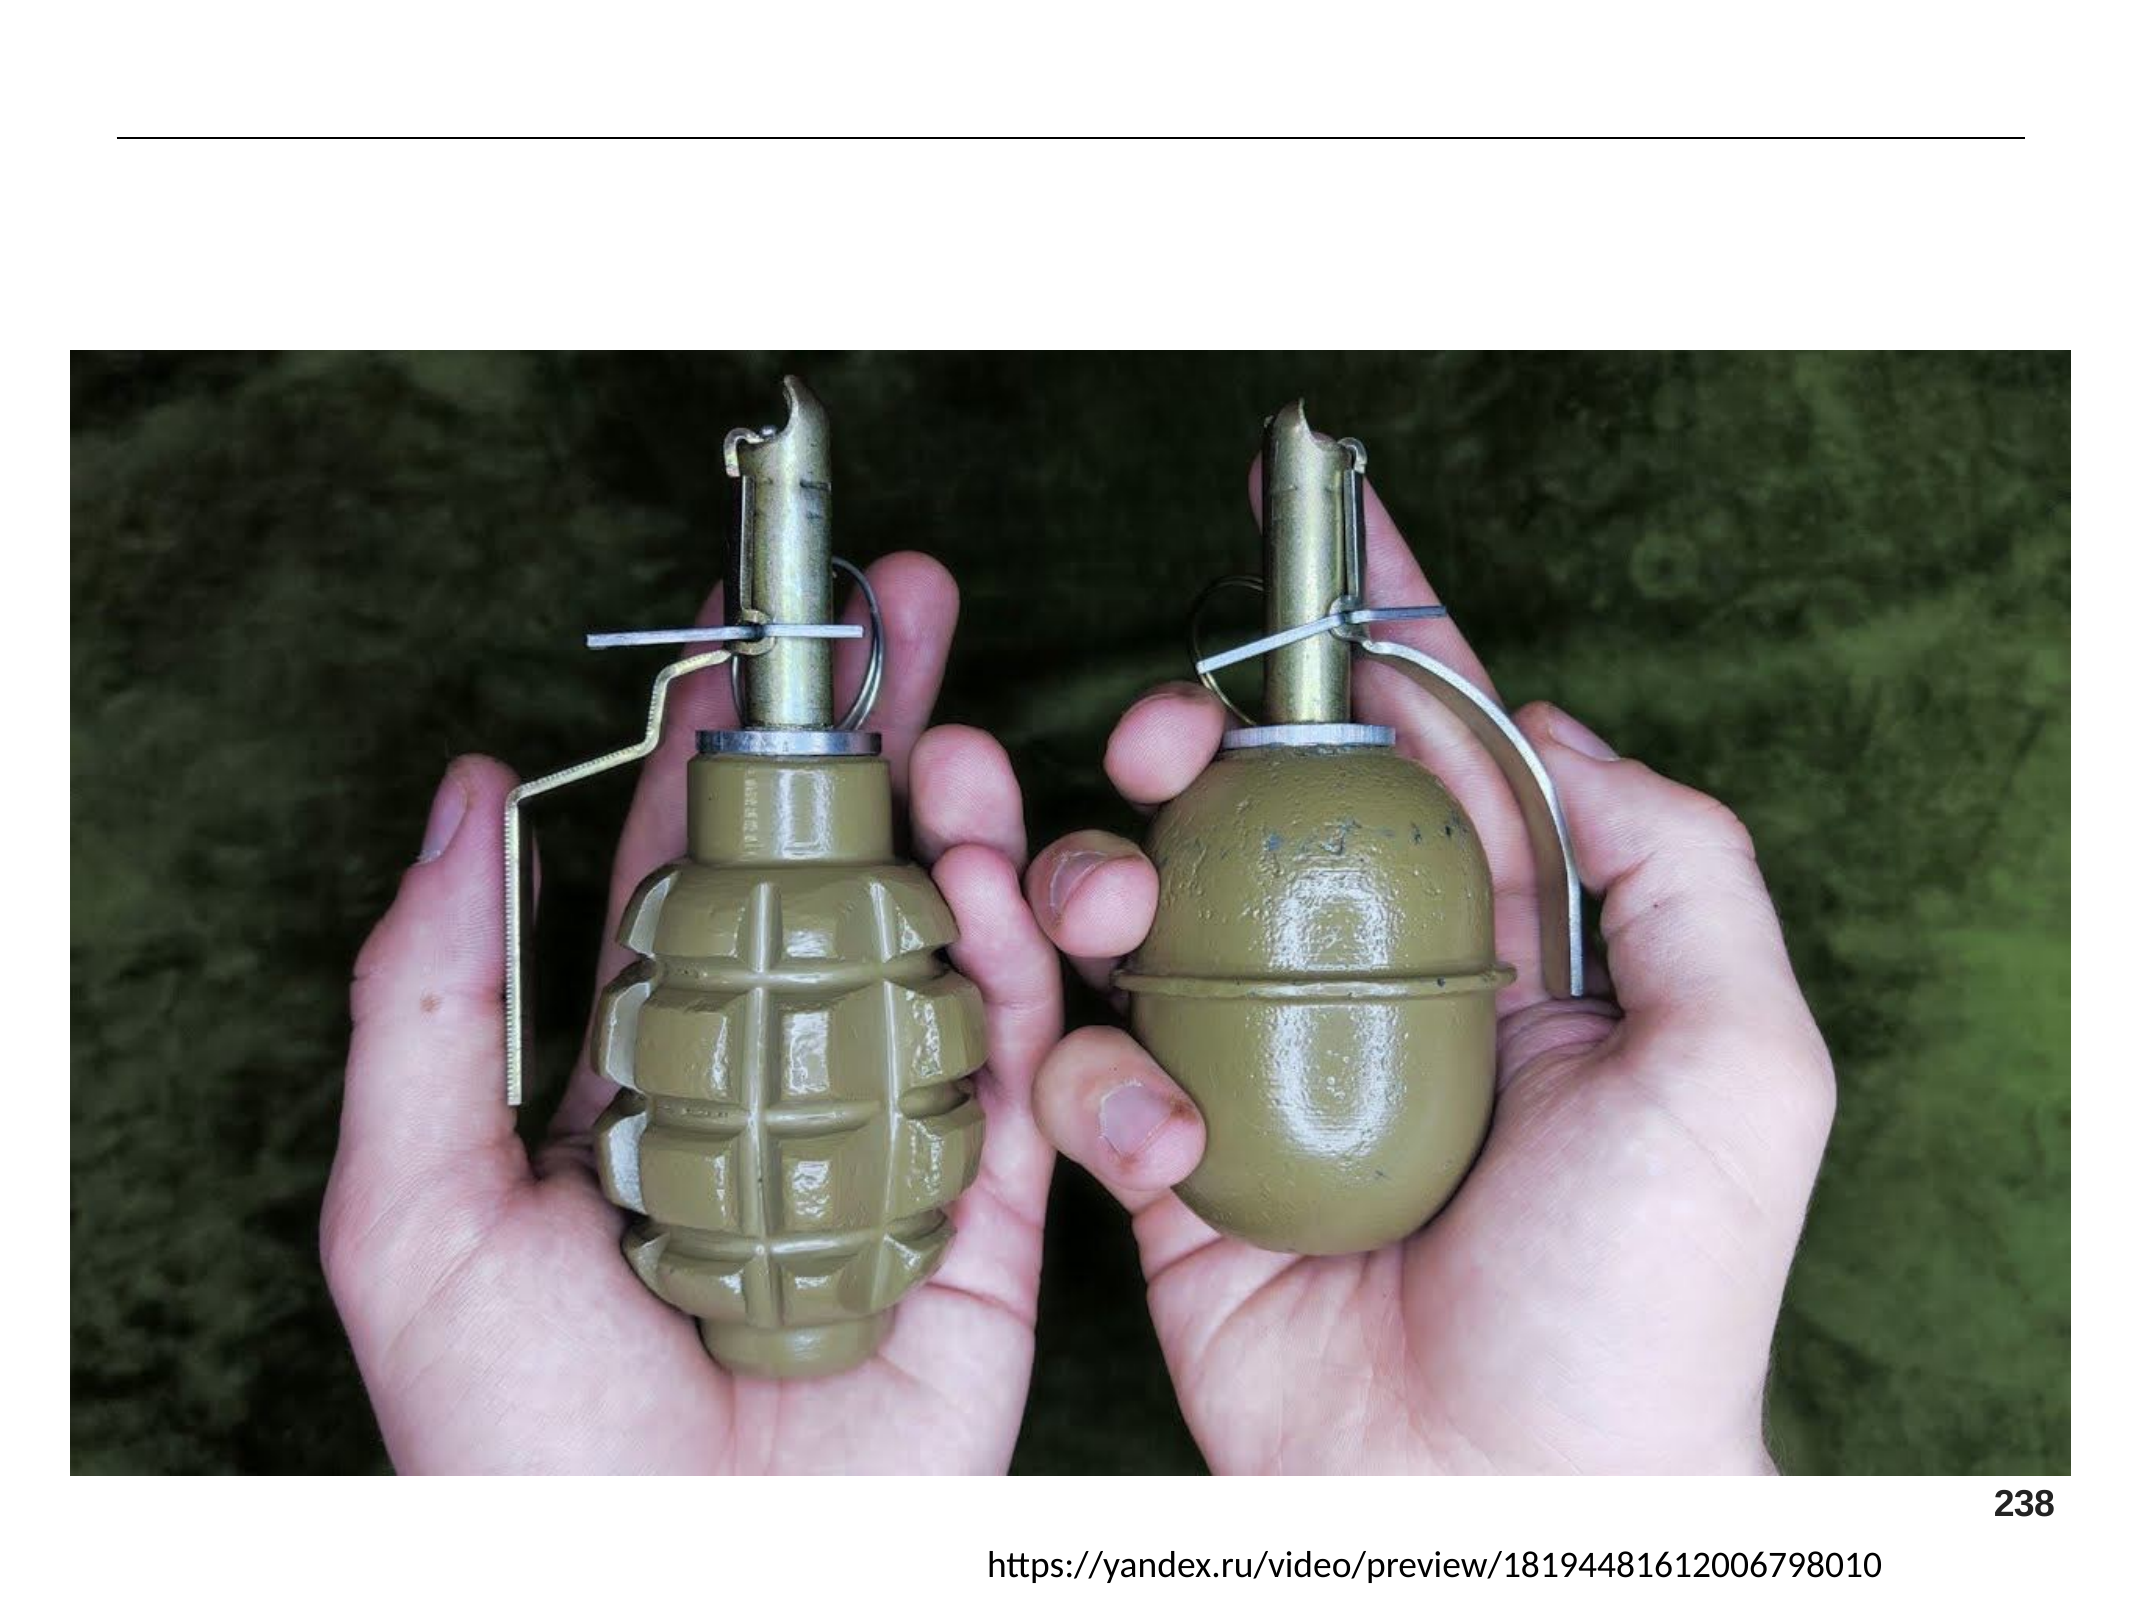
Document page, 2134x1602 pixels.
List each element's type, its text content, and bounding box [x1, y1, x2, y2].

text_box 238 [1979, 1484, 2070, 1532]
text_box https://yandex.ru/video/preview/18194481612006798010 [972, 1532, 1898, 1593]
picture [70, 350, 2071, 1476]
